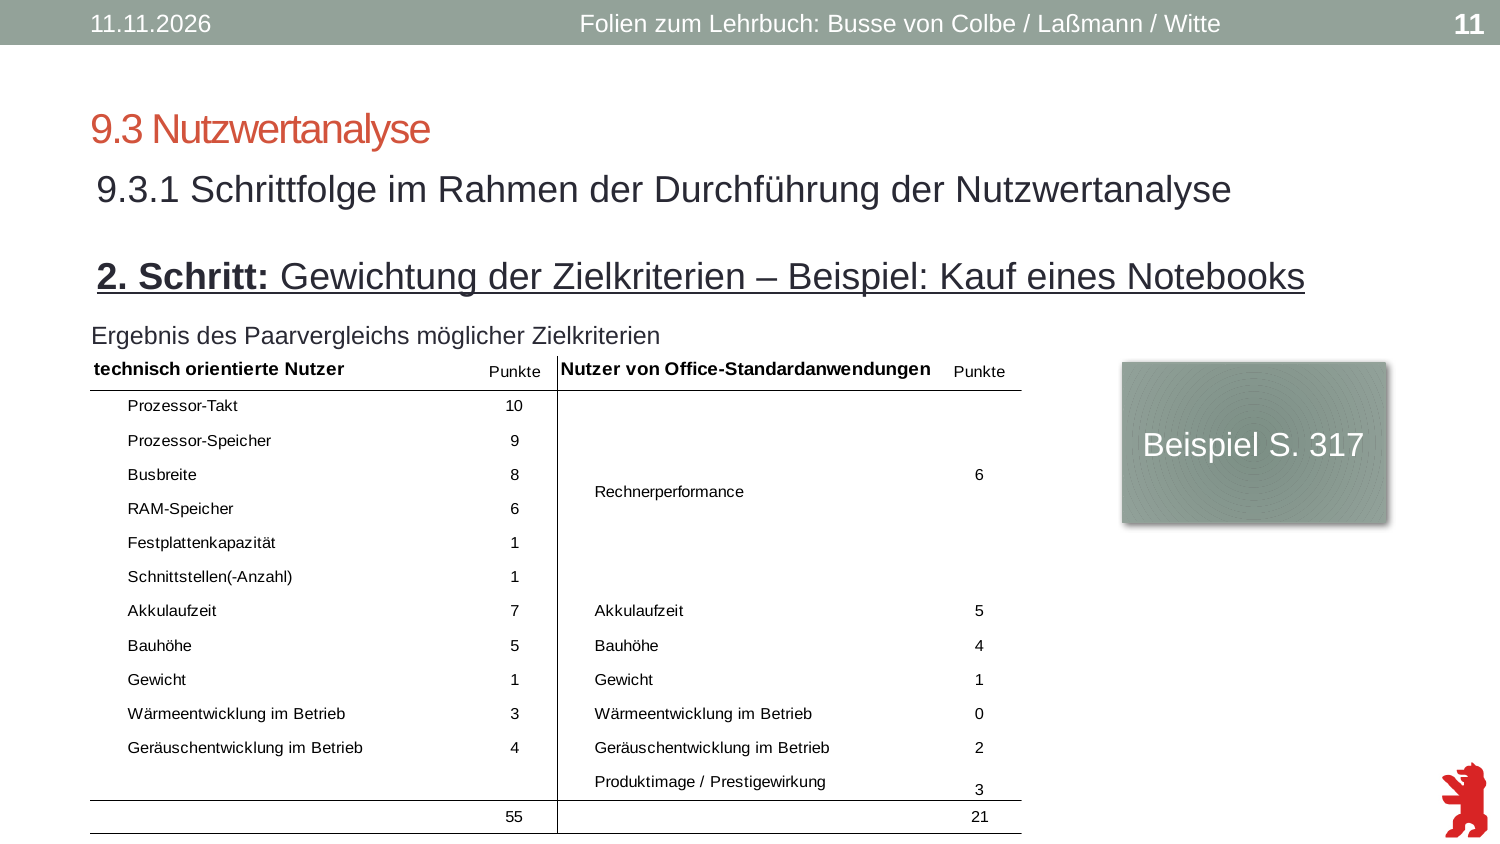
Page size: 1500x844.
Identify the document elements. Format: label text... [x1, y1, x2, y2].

text_box 2. Schritt: Gewichtung der Zielkriterien – Beispiel: Kauf eines Notebooks [81, 244, 1321, 305]
picture [1434, 760, 1500, 844]
title 9.3 Nutzwertanalyse [75, 65, 1500, 188]
text_box Beispiel S. 317 [1122, 362, 1386, 523]
picture [89, 355, 1023, 836]
slide_number 11 [1325, 2, 1500, 43]
text_box 9.3.1 Schrittfolge im Rahmen der Durchführung der Nutzwertanalyse [81, 157, 1248, 217]
text_box Ergebnis des Paarvergleichs möglicher Zielkriterien [76, 312, 677, 357]
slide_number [75, 2, 550, 43]
footer Folien zum Lehrbuch: Busse von Colbe / Laßmann / Witte [562, 2, 1238, 43]
